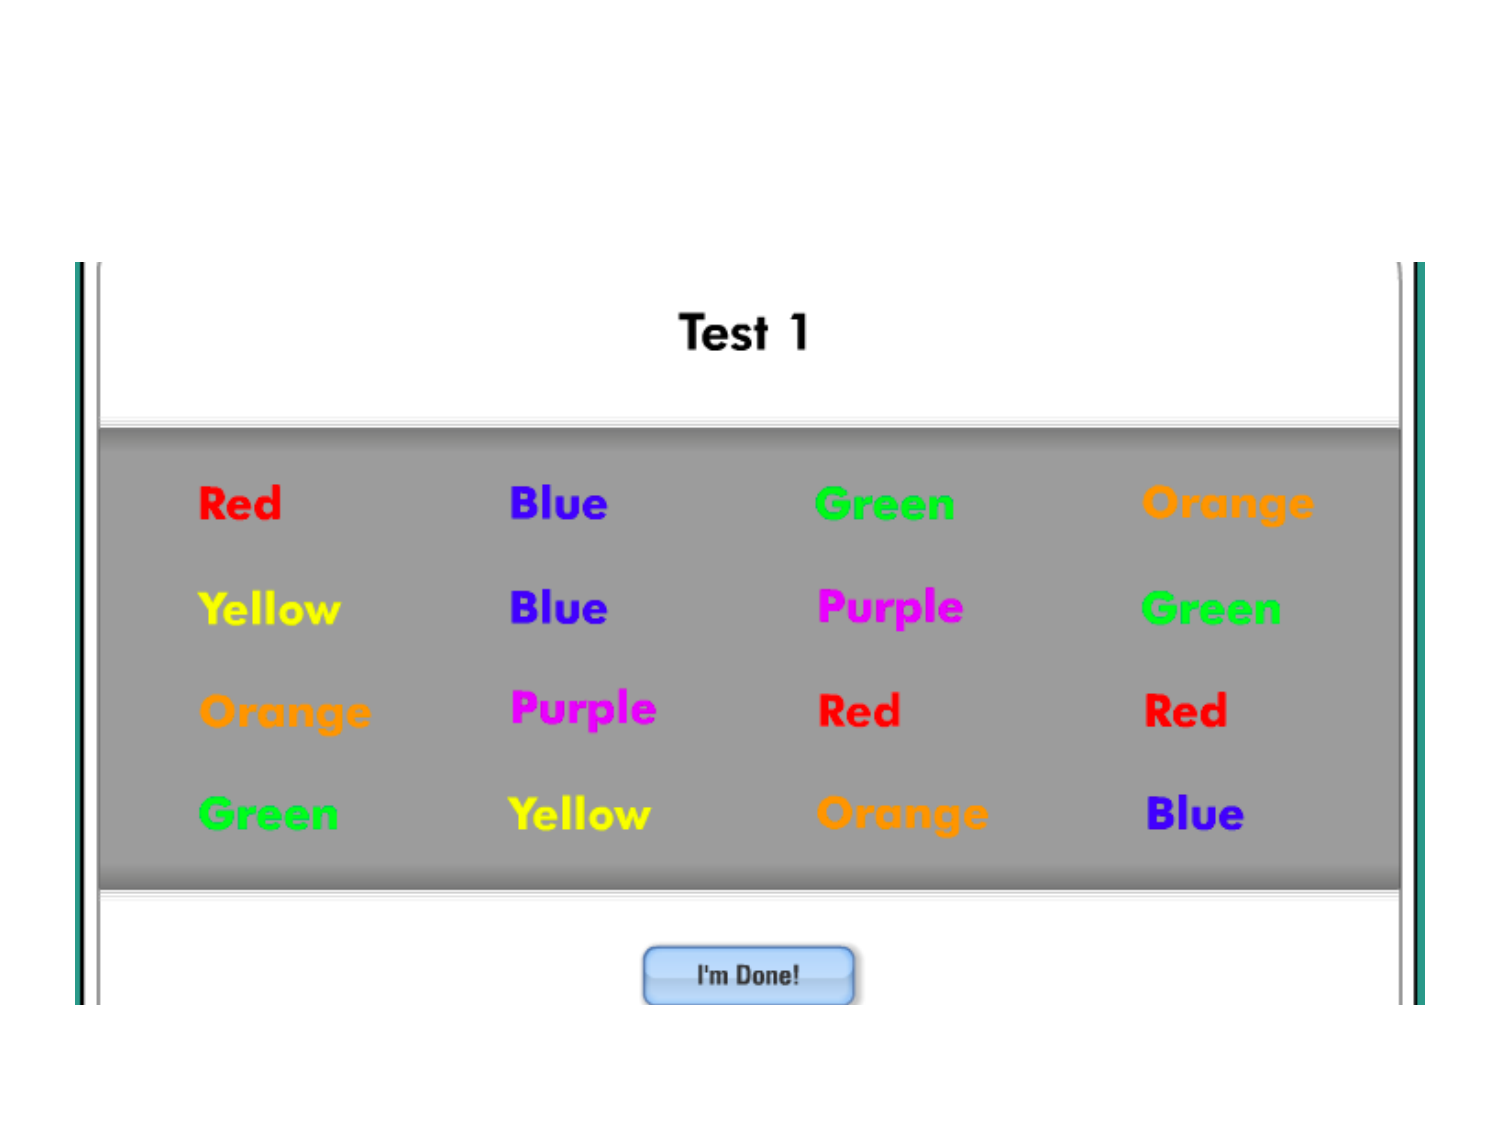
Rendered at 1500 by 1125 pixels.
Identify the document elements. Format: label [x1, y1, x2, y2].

list [74, 262, 1426, 1006]
